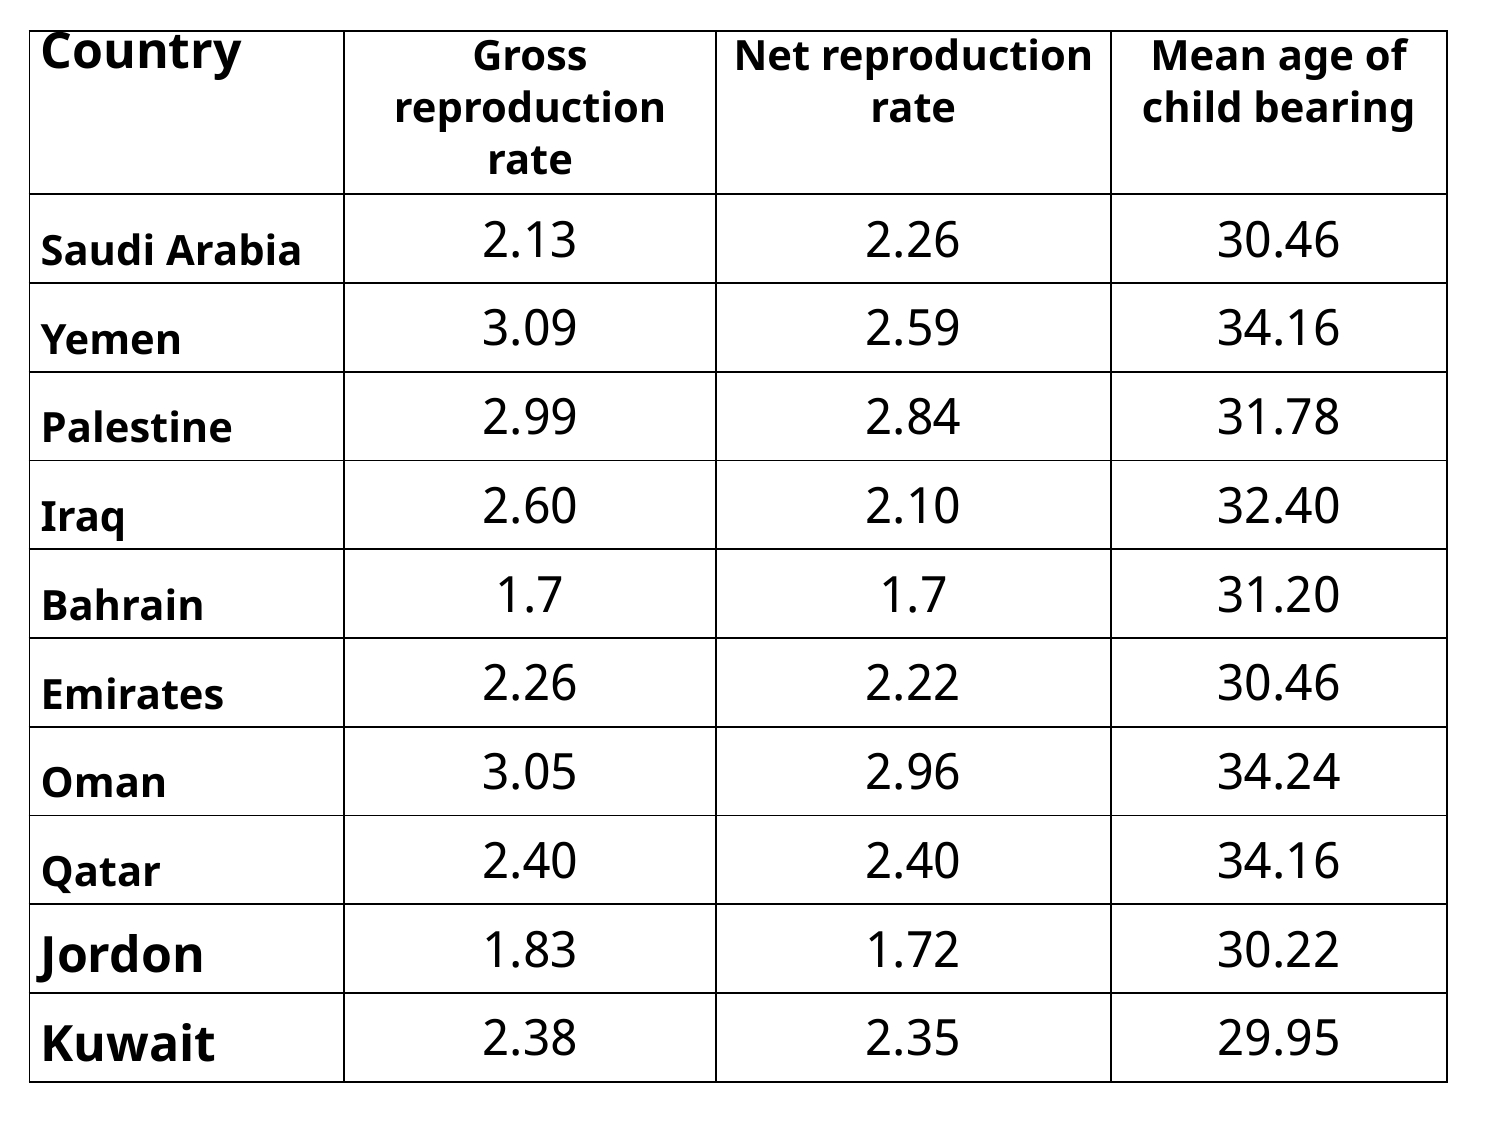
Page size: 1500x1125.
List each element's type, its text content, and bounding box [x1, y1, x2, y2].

table_cell Yemen [30, 284, 343, 371]
table_cell 2.40 [717, 816, 1110, 903]
table_cell 1.7 [717, 550, 1110, 637]
table_cell 2.96 [717, 728, 1110, 815]
table_cell 29.95 [1112, 994, 1446, 1081]
table_cell Saudi Arabia [30, 195, 343, 282]
table_cell 30.46 [1112, 195, 1446, 282]
table_cell Palestine [30, 373, 343, 460]
table_cell 2.26 [345, 639, 715, 726]
table_header Net reproduction rate [717, 32, 1110, 193]
table_cell 2.35 [717, 994, 1110, 1081]
table_cell 34.16 [1112, 284, 1446, 371]
table_cell Bahrain [30, 550, 343, 637]
table_cell Iraq [30, 461, 343, 548]
table_cell 2.26 [717, 195, 1110, 282]
table_cell 1.83 [345, 905, 715, 992]
table_cell 2.84 [717, 373, 1110, 460]
table_cell Emirates [30, 639, 343, 726]
table_cell Qatar [30, 816, 343, 903]
table_cell 34.24 [1112, 728, 1446, 815]
table_header Mean age of child bearing [1112, 32, 1446, 193]
table_cell 2.13 [345, 195, 715, 282]
table_cell 31.20 [1112, 550, 1446, 637]
table_cell Oman [30, 728, 343, 815]
table_cell Kuwait [30, 994, 343, 1081]
table_cell 3.05 [345, 728, 715, 815]
table_header Country [30, 32, 343, 193]
table_cell 2.59 [717, 284, 1110, 371]
table_cell 31.78 [1112, 373, 1446, 460]
table_cell 2.22 [717, 639, 1110, 726]
table_cell 34.16 [1112, 816, 1446, 903]
table_cell 2.38 [345, 994, 715, 1081]
table_cell Jordon [30, 905, 343, 992]
table_cell 2.40 [345, 816, 715, 903]
table_cell 3.09 [345, 284, 715, 371]
table_cell 2.60 [345, 461, 715, 548]
table_cell 1.72 [717, 905, 1110, 992]
table_cell 32.40 [1112, 461, 1446, 548]
table_cell 30.46 [1112, 639, 1446, 726]
table_cell 30.22 [1112, 905, 1446, 992]
table_cell 2.99 [345, 373, 715, 460]
table_cell 2.10 [717, 461, 1110, 548]
table_header Gross reproduction rate [345, 32, 715, 193]
table_cell 1.7 [345, 550, 715, 637]
slide_number 46 [75, 1042, 425, 1103]
